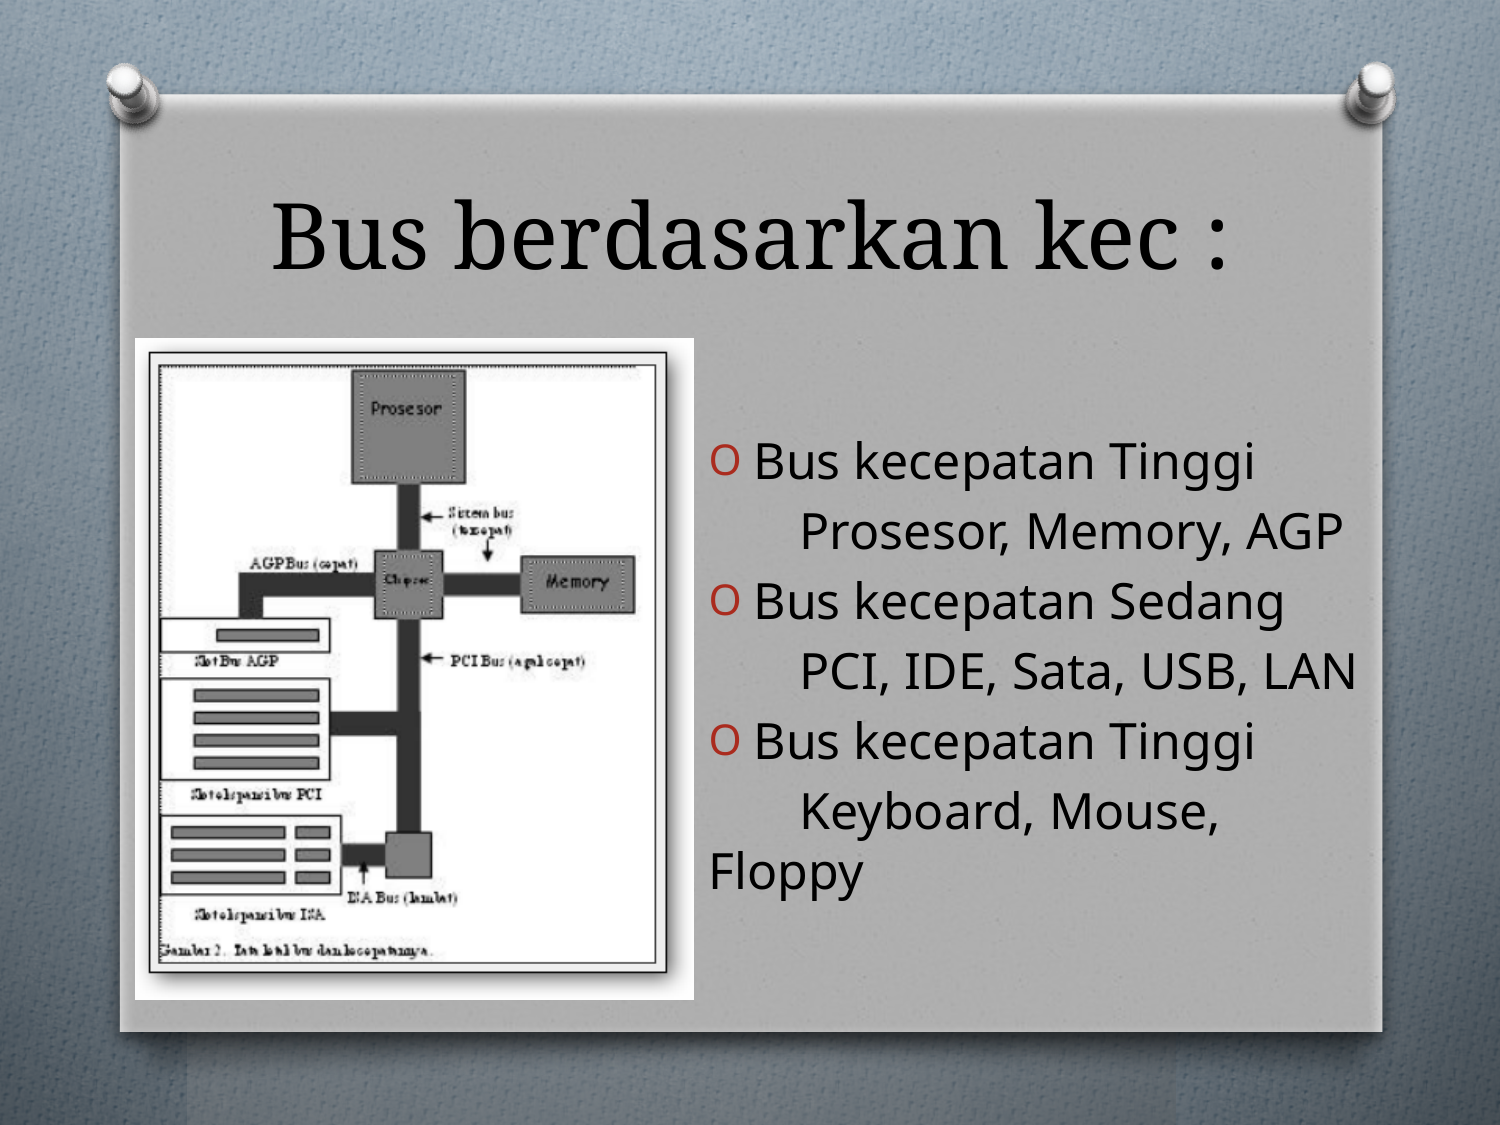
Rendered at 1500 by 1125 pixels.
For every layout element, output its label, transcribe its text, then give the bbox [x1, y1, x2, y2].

list Bus kecepatan Tinggi Prosesor, Memory, AGP Bus kecepatan Sedang PCI, IDE, Sata, USB, LAN Bus kecepatan Tinggi Keyboard, Mouse, Floppy [694, 421, 1385, 988]
picture [1317, 35, 1439, 156]
title Bus berdasarkan kec : [179, 134, 1323, 332]
picture [75, 29, 198, 153]
picture [135, 338, 694, 1000]
